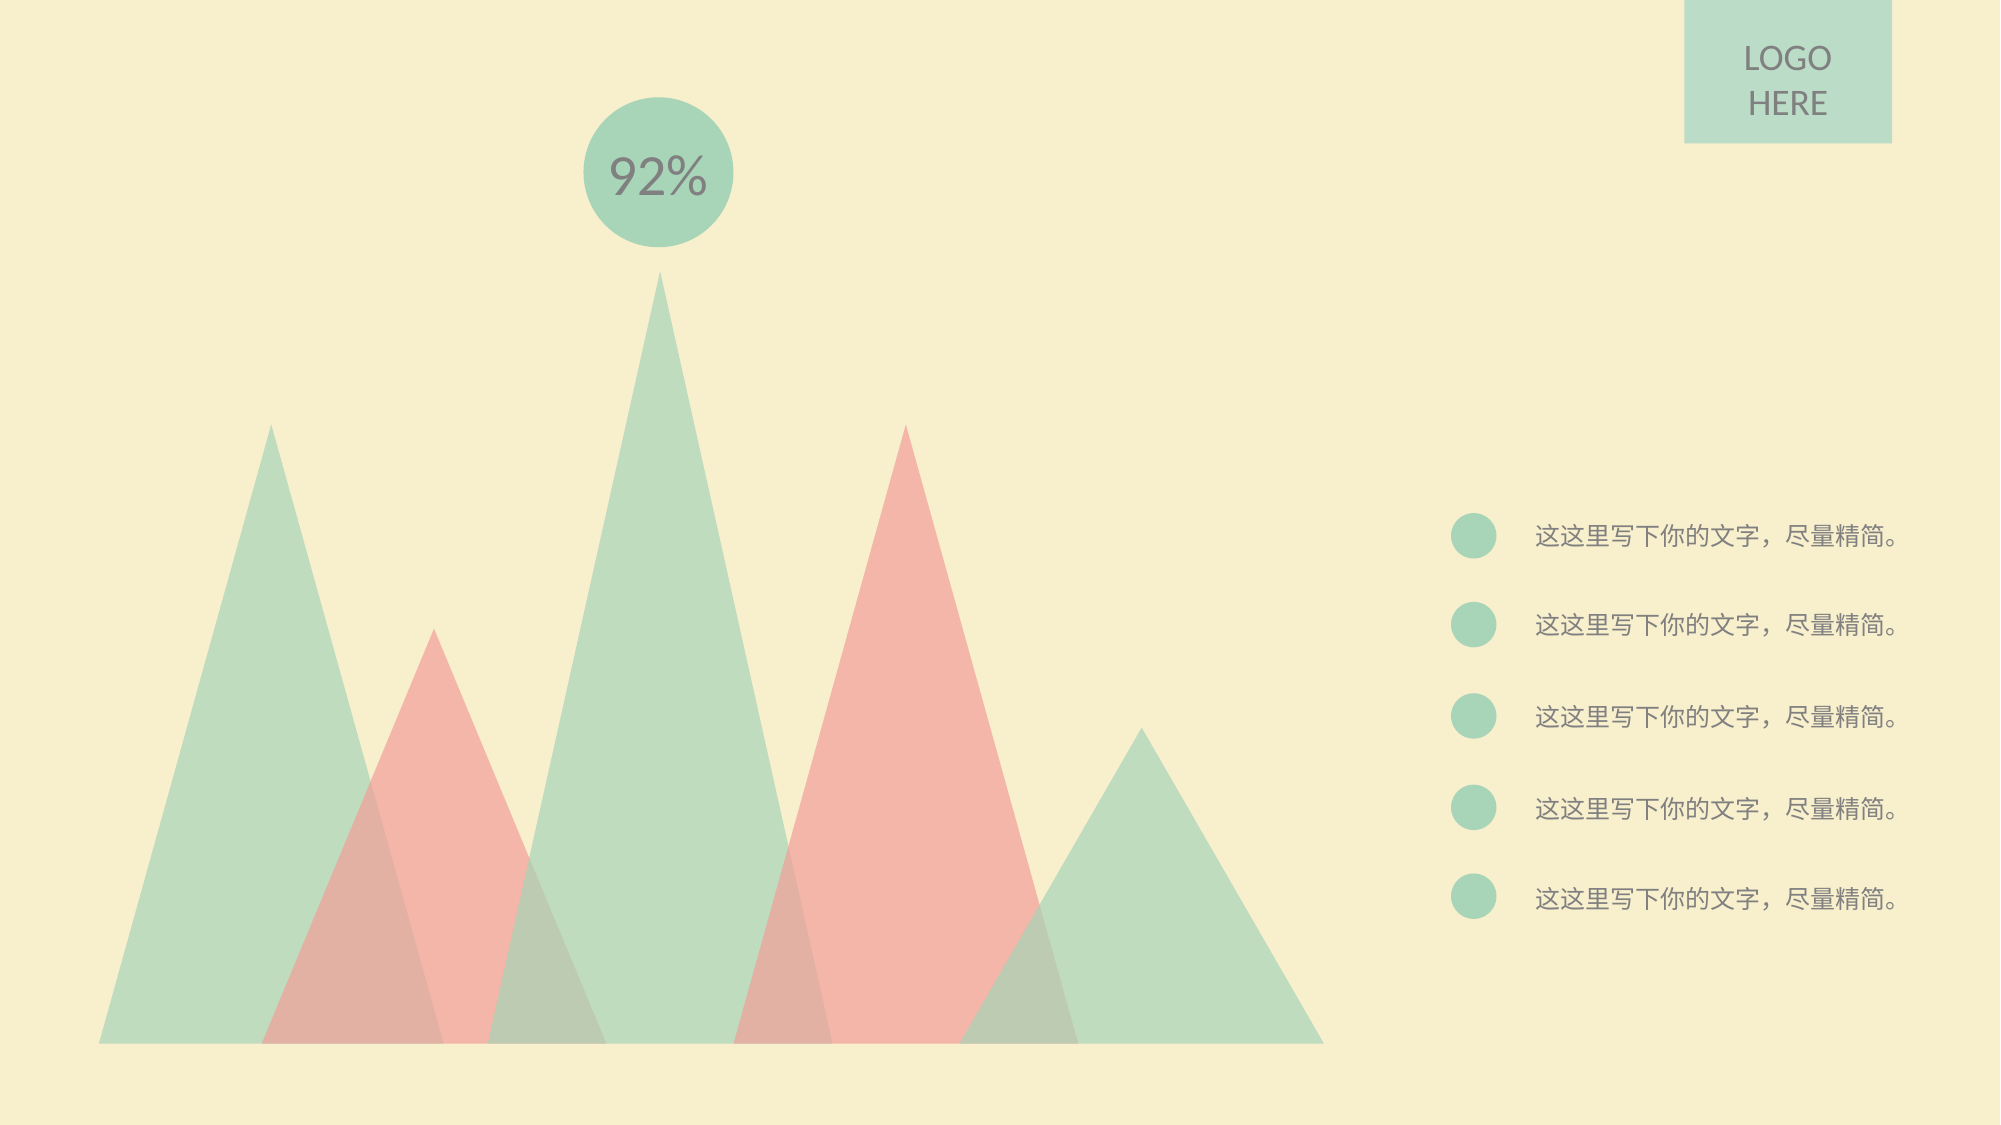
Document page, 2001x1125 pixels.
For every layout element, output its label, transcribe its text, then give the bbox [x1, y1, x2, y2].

text_box 这这里写下你的文字，尽量精简。 [1520, 693, 1974, 739]
text_box [595, 96, 721, 129]
text_box [732, 420, 1040, 1045]
text_box [957, 725, 1326, 1045]
text_box [486, 271, 789, 1045]
text_box [595, 215, 722, 249]
text_box [1450, 692, 1498, 740]
text_box 这这里写下你的文字，尽量精简。 [1520, 875, 1974, 921]
text_box [1450, 872, 1498, 920]
text_box [260, 625, 529, 1045]
text_box [723, 132, 735, 213]
text_box LOGO HERE [1729, 25, 1847, 131]
text_box [1450, 512, 1498, 560]
text_box 这这里写下你的文字，尽量精简。 [1520, 786, 1974, 832]
text_box [1450, 783, 1498, 832]
text_box [582, 135, 592, 210]
text_box 这这里写下你的文字，尽量精简。 [1520, 601, 1974, 647]
text_box 92% [592, 129, 723, 215]
text_box 这这里写下你的文字，尽量精简。 [1520, 513, 1974, 558]
text_box [1450, 600, 1498, 649]
text_box [97, 420, 371, 1045]
